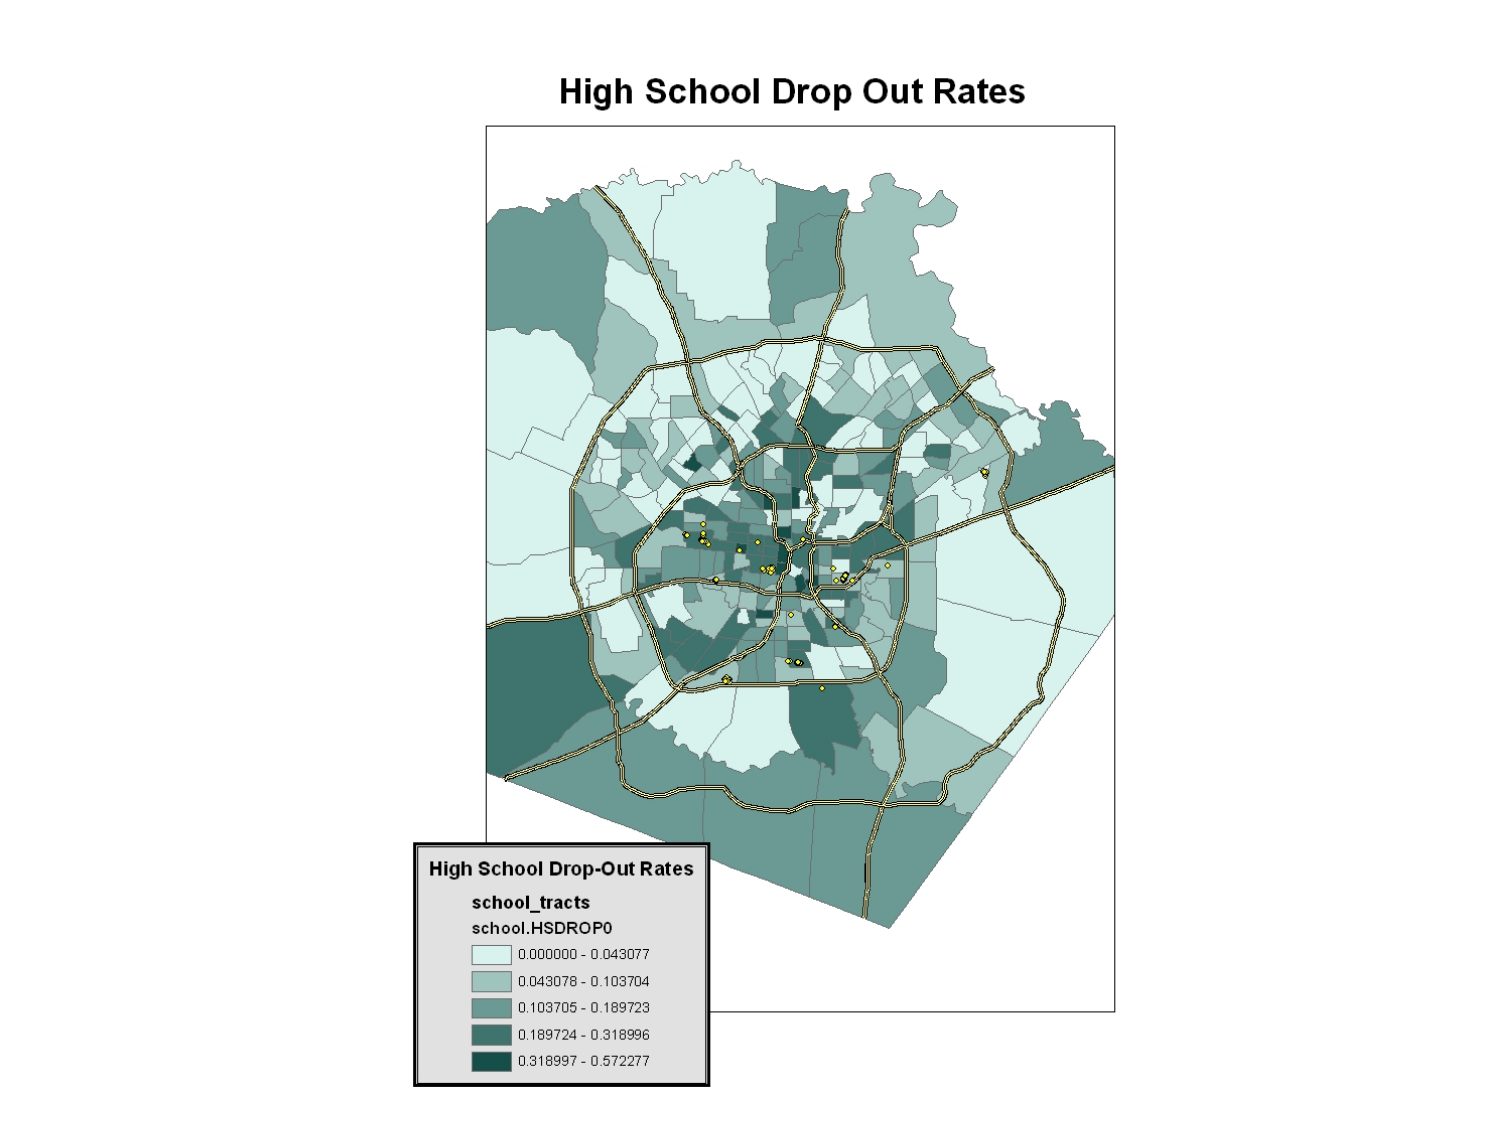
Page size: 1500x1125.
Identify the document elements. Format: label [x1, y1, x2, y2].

picture [389, 37, 1211, 1101]
